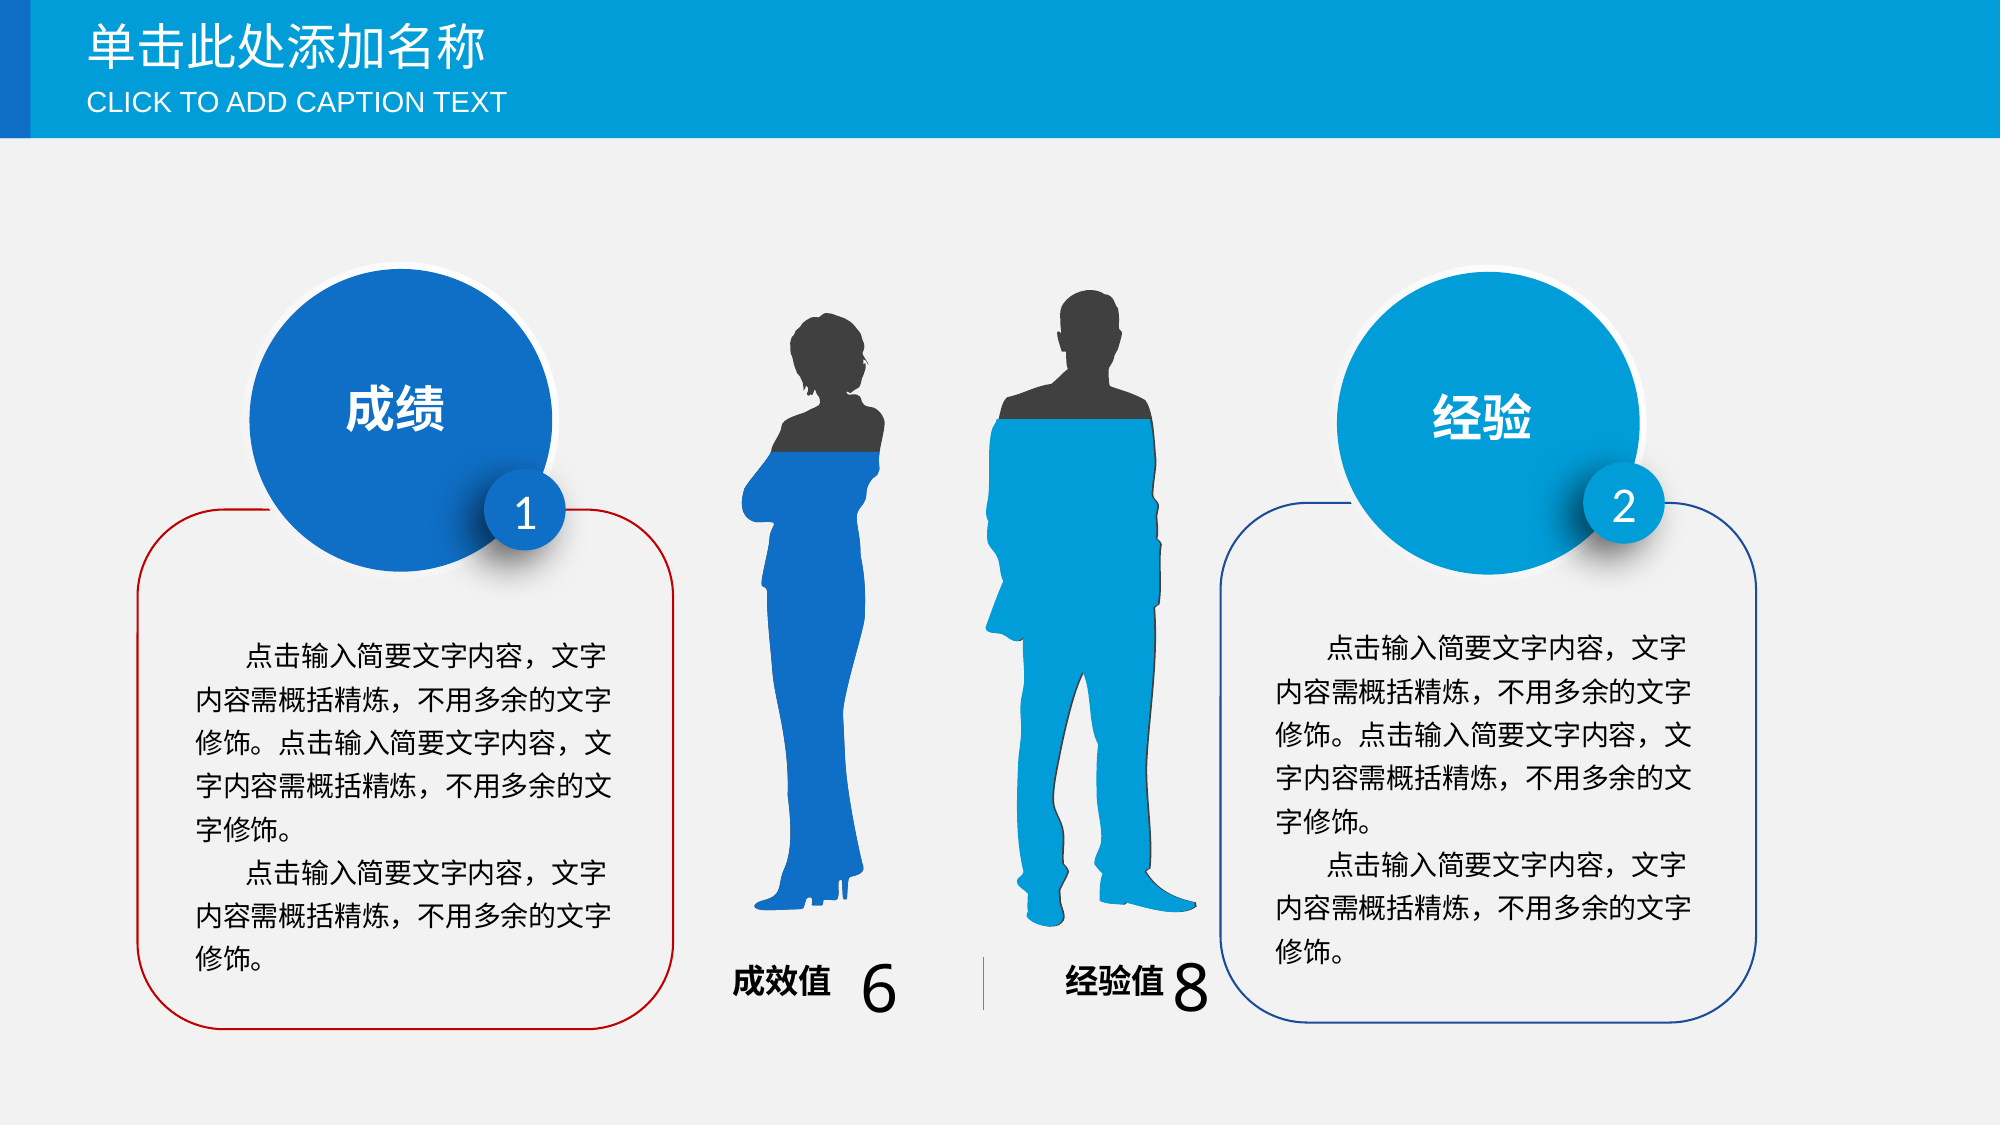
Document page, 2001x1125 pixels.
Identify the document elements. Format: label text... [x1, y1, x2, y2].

text_box [137, 509, 674, 1030]
text_box [31, 0, 2000, 139]
text_box [998, 290, 1169, 893]
text_box [985, 419, 1196, 927]
text_box CLICK TO ADD CAPTION TEXT [86, 83, 602, 119]
text_box 2 [1647, 469, 1665, 537]
text_box 6 [850, 946, 909, 1027]
text_box 成效值 [732, 971, 835, 1001]
text_box 8 [1163, 944, 1221, 1025]
text_box 经验值 [1065, 971, 1163, 1001]
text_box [1330, 264, 1647, 582]
text_box [1220, 502, 1757, 1023]
text_box [741, 451, 880, 911]
text_box 单击此处添加名称 [86, 15, 493, 76]
text_box [0, 0, 31, 139]
text_box 点击输入简要文字内容，文字内容需概括精炼，不用多余的文字修饰。点击输入简要文字内容，文字内容需概括精炼，不用多余的文字修饰。 点击输入简要文字内容，文字内容需概括精炼，不用多余的文字修饰。 [195, 628, 621, 976]
text_box [771, 313, 885, 451]
text_box 点击输入简要文字内容，文字内容需概括精炼，不用多余的文字修饰。点击输入简要文字内容，文字内容需概括精炼，不用多余的文字修饰。 点击输入简要文字内容，文字内容需概括精炼，不用多余的文字修饰。 [1275, 620, 1701, 968]
text_box 1 [560, 488, 566, 531]
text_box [242, 261, 560, 579]
